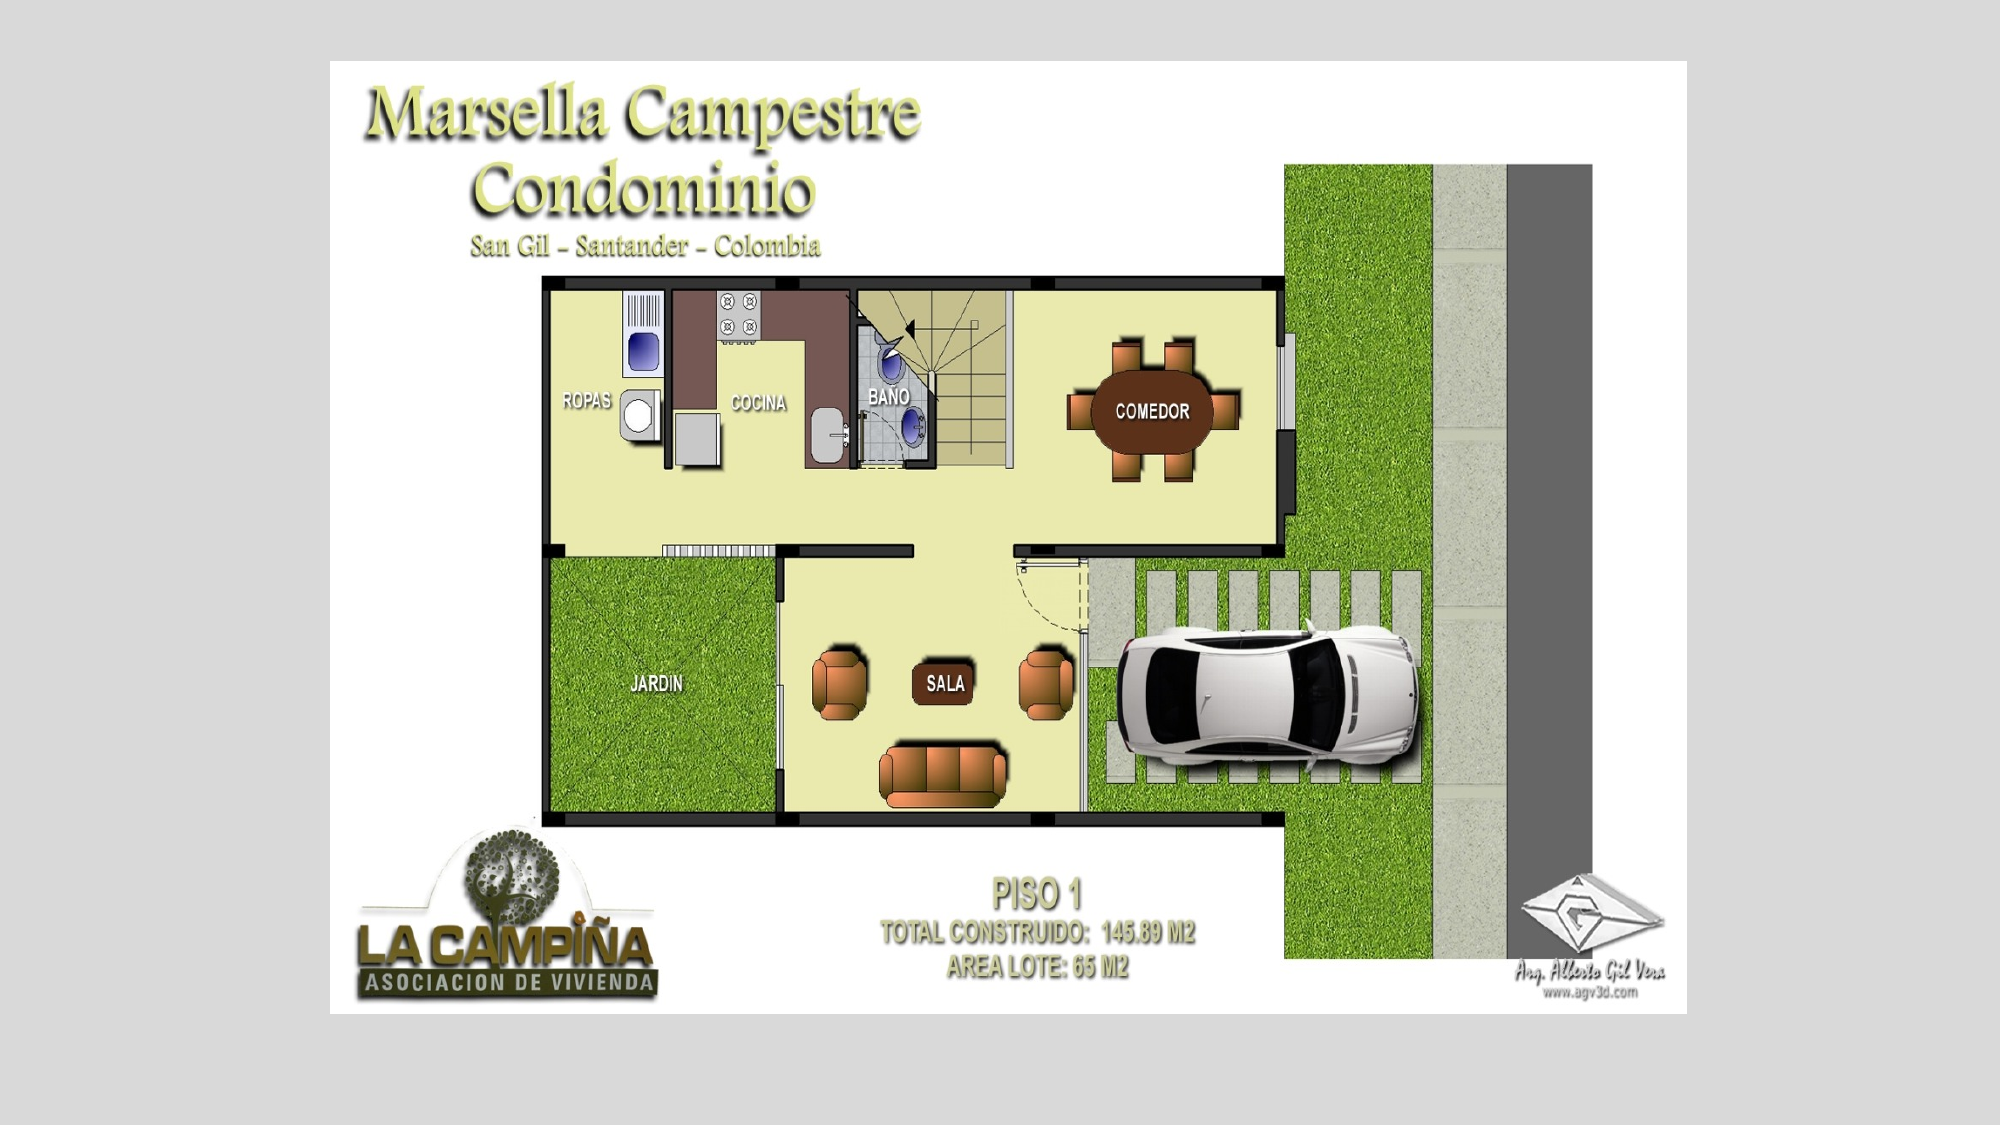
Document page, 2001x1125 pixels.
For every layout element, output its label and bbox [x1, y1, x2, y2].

list [330, 61, 1687, 1014]
